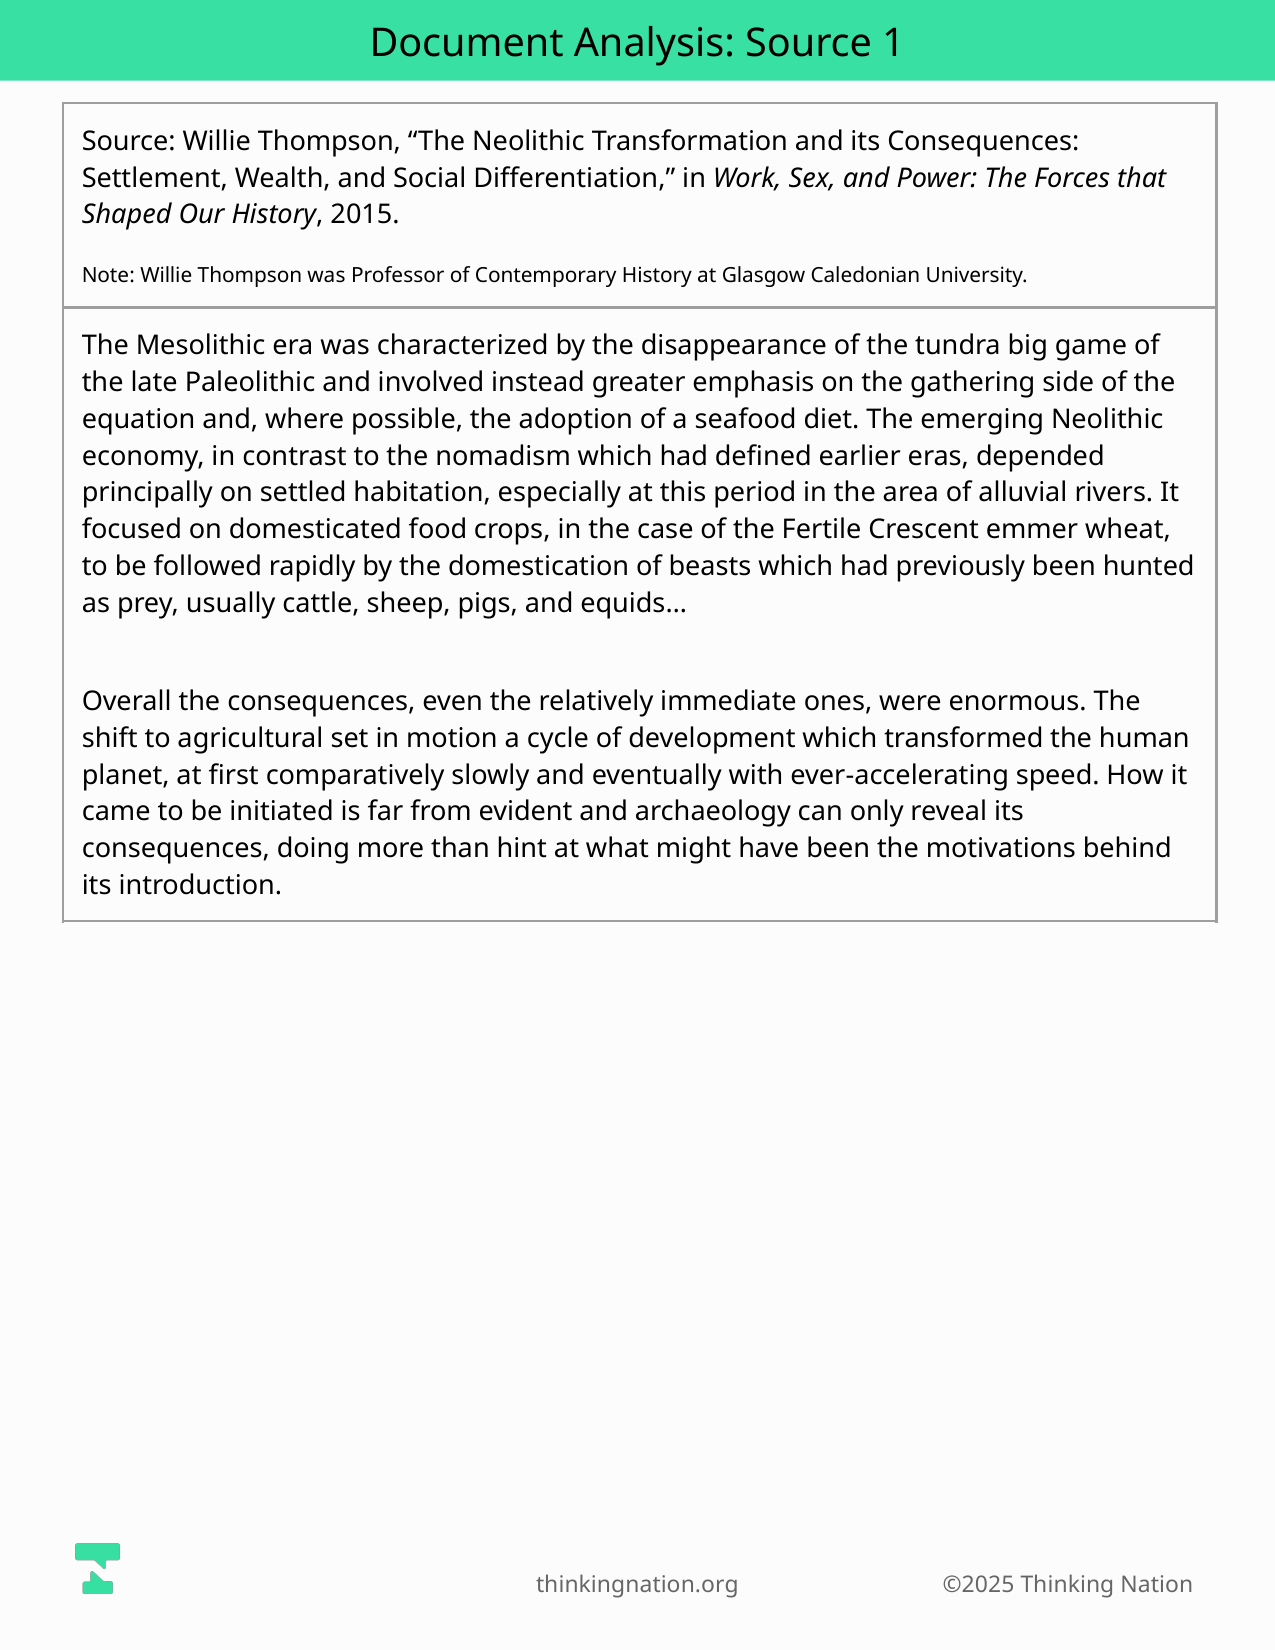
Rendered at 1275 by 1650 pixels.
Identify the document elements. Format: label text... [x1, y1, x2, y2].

picture [62, 1533, 133, 1604]
text_box ©2025 Thinking Nation [907, 1553, 1210, 1605]
text_box Document Analysis: Source 1 [0, 0, 1275, 81]
text_box thinkingnation.org [486, 1553, 789, 1605]
table_header Source: Willie Thompson, “The Neolithic Transformation and its Consequences: Settlement, Wealth, and Social Differentiation,” in Work, Sex, and Power: The Forces that Shaped Our History, 2015. Note: Willie Thompson was Professor of Contemporary History at Glasgow Caledonian University. [64, 104, 1215, 306]
table_cell The Mesolithic era was characterized by the disappearance of the tundra big game of the late Paleolithic and involved instead greater emphasis on the gathering side of the equation and, where possible, the adoption of a seafood diet. The emerging Neolithic economy, in contrast to the nomadism which had defined earlier eras, depended principally on settled habitation, especially at this period in the area of alluvial rivers. It focused on domesticated food crops, in the case of the Fertile Crescent emmer wheat, to be followed rapidly by the domestication of beasts which had previously been hunted as prey, usually cattle, sheep, pigs, and equids… Overall the consequences, even the relatively immediate ones, were enormous. The shift to agricultural set in motion a cycle of development which transformed the human planet, at first comparatively slowly and eventually with ever-accelerating speed. How it came to be initiated is far from evident and archaeology can only reveal its consequences, doing more than hint at what might have been the motivations behind its introduction. [64, 309, 1215, 920]
